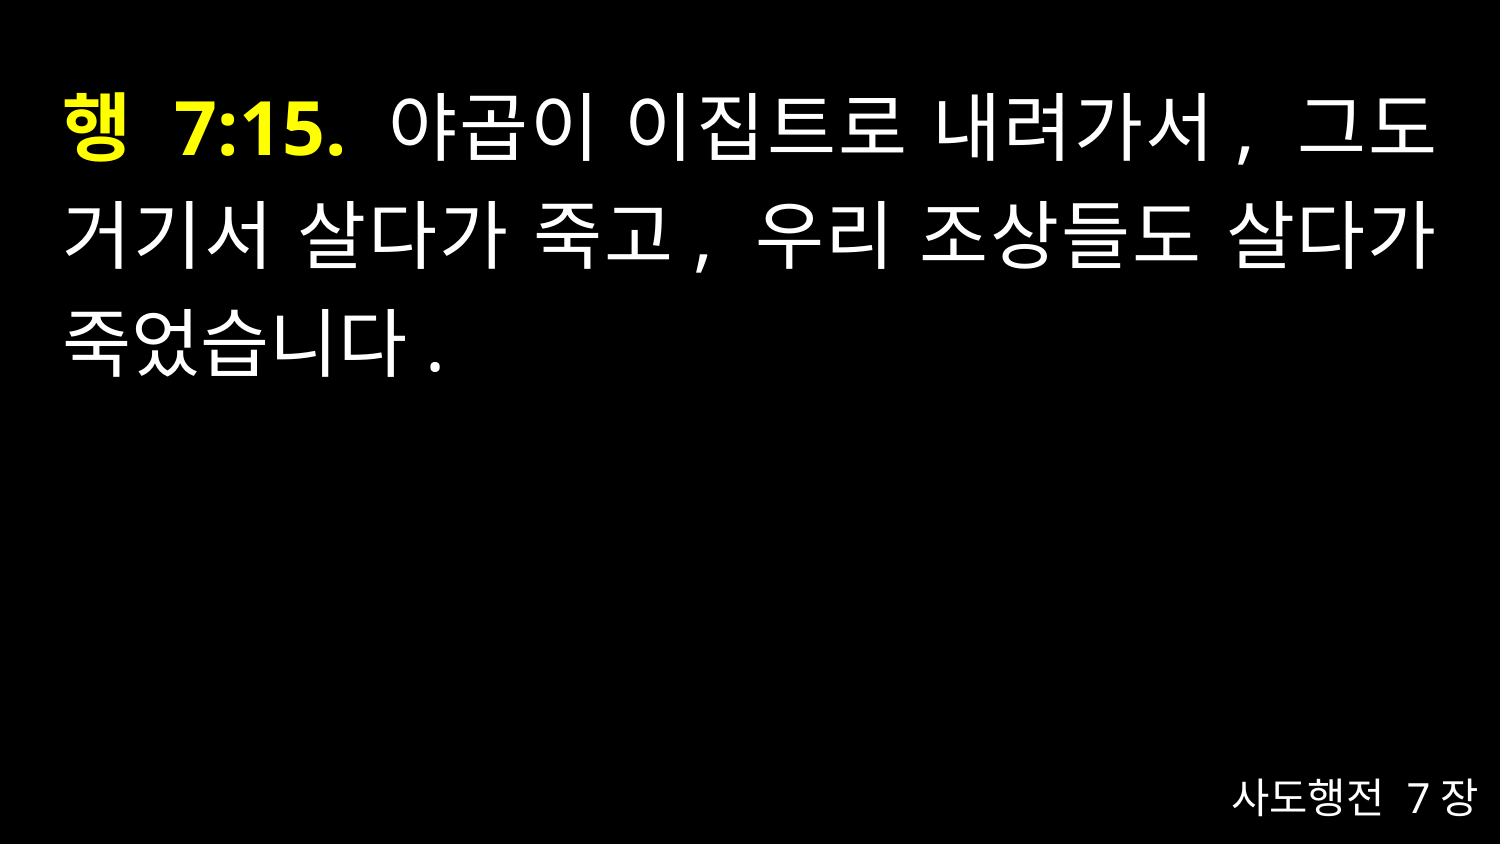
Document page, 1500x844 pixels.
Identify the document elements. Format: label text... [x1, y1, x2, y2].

subtitle 사도행전 7장 [916, 770, 1500, 844]
title 행 7:15. 야곱이 이집트로 내려가서, 그도 거기서 살다가 죽고, 우리 조상들도 살다가 죽었습니다. [0, 0, 1500, 844]
